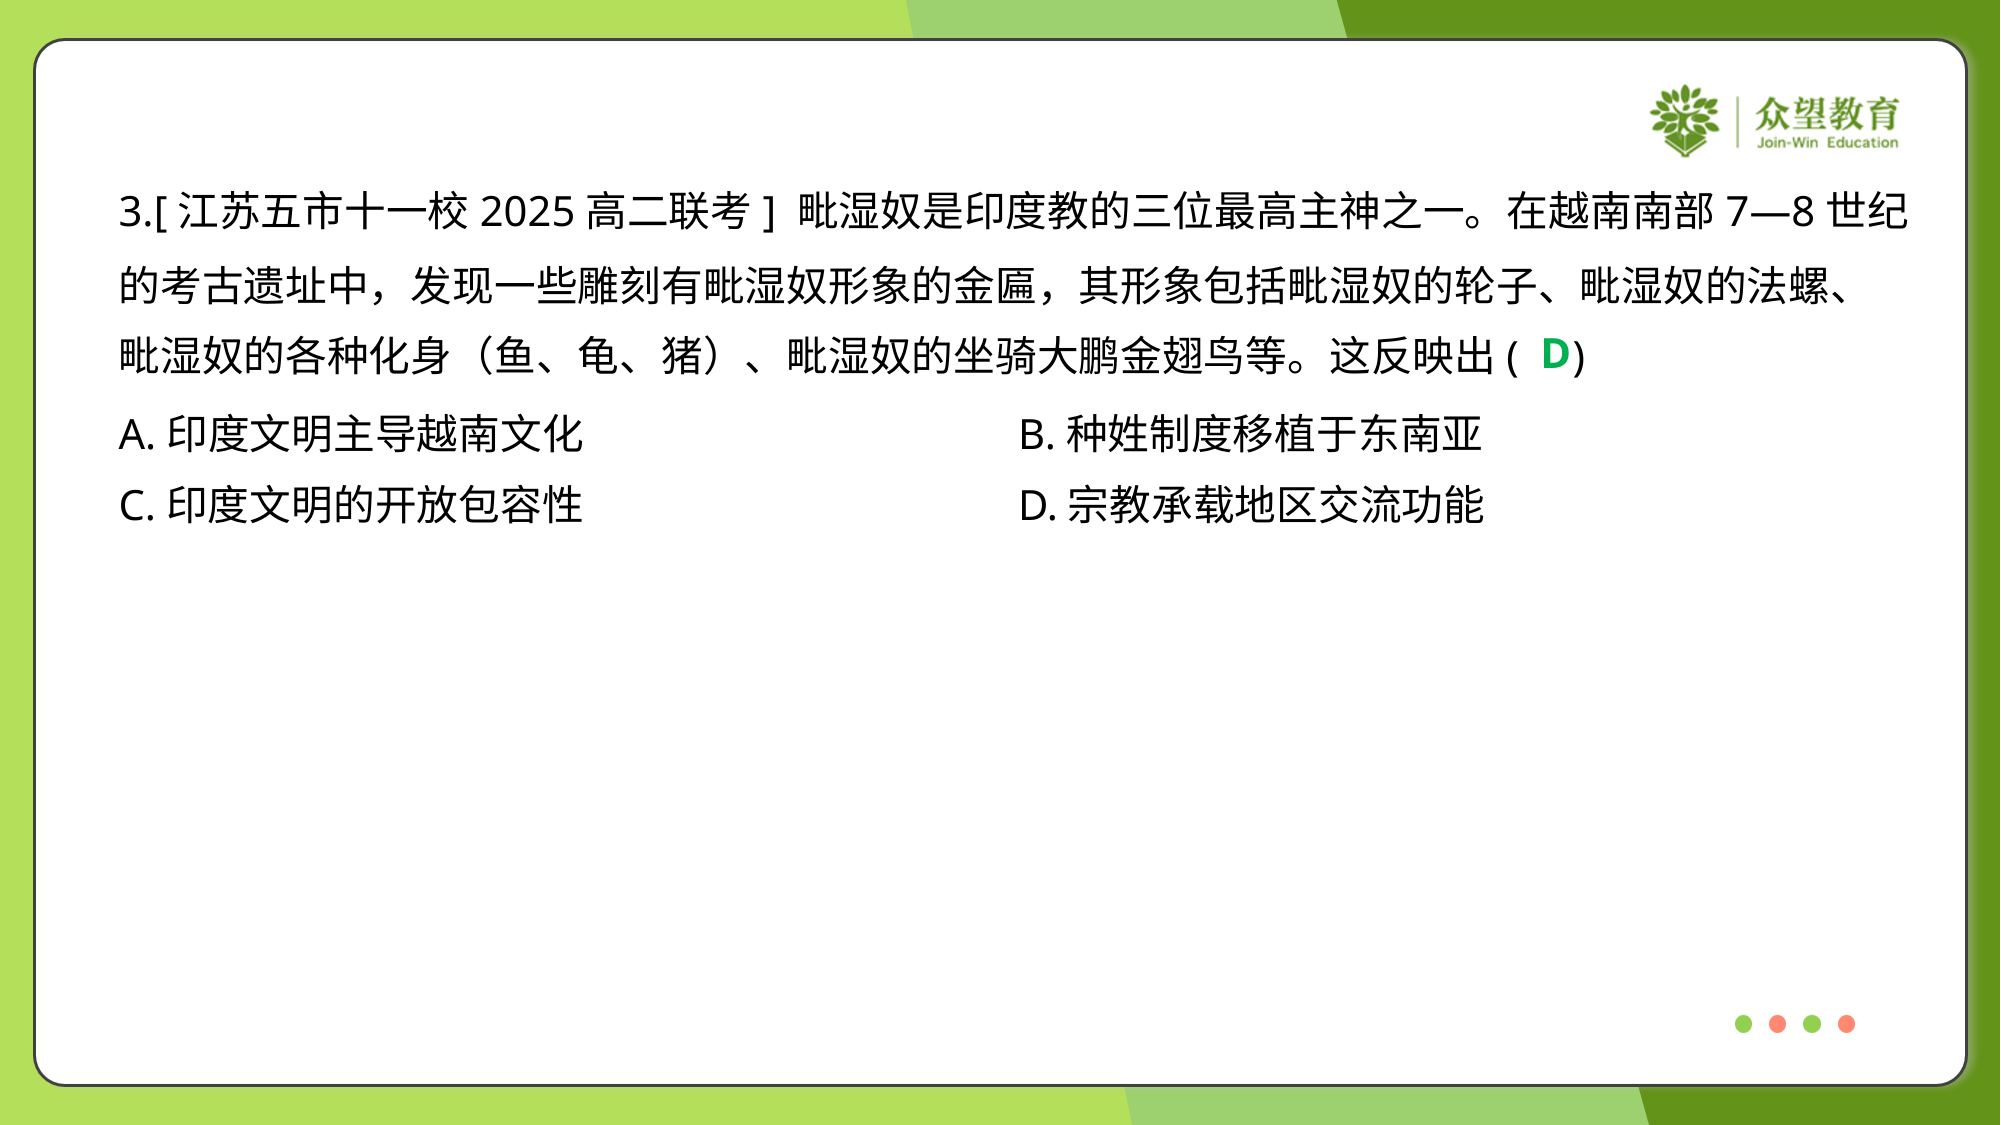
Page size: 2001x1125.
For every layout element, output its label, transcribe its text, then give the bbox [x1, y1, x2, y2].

text_box D [1524, 306, 1588, 371]
text_box 3.[江苏五市十一校2025高二联考] 毗湿奴是印度教的三位最高主神之一。在越南南部7—8世纪 的考古遗址中，发现一些雕刻有毗湿奴形象的金匾，其形象包括毗湿奴的轮子、毗湿奴的法螺、 毗湿奴的各种化身（鱼、龟、猪）、毗湿奴的坐骑大鹏金翅鸟等。这反映出( ) [118, 159, 1883, 373]
picture [0, 0, 2000, 1125]
text_box A.印度文明主导越南文化 B.种姓制度移植于东南亚 C.印度文明的开放包容性 D.宗教承载地区交流功能 [118, 382, 1883, 522]
